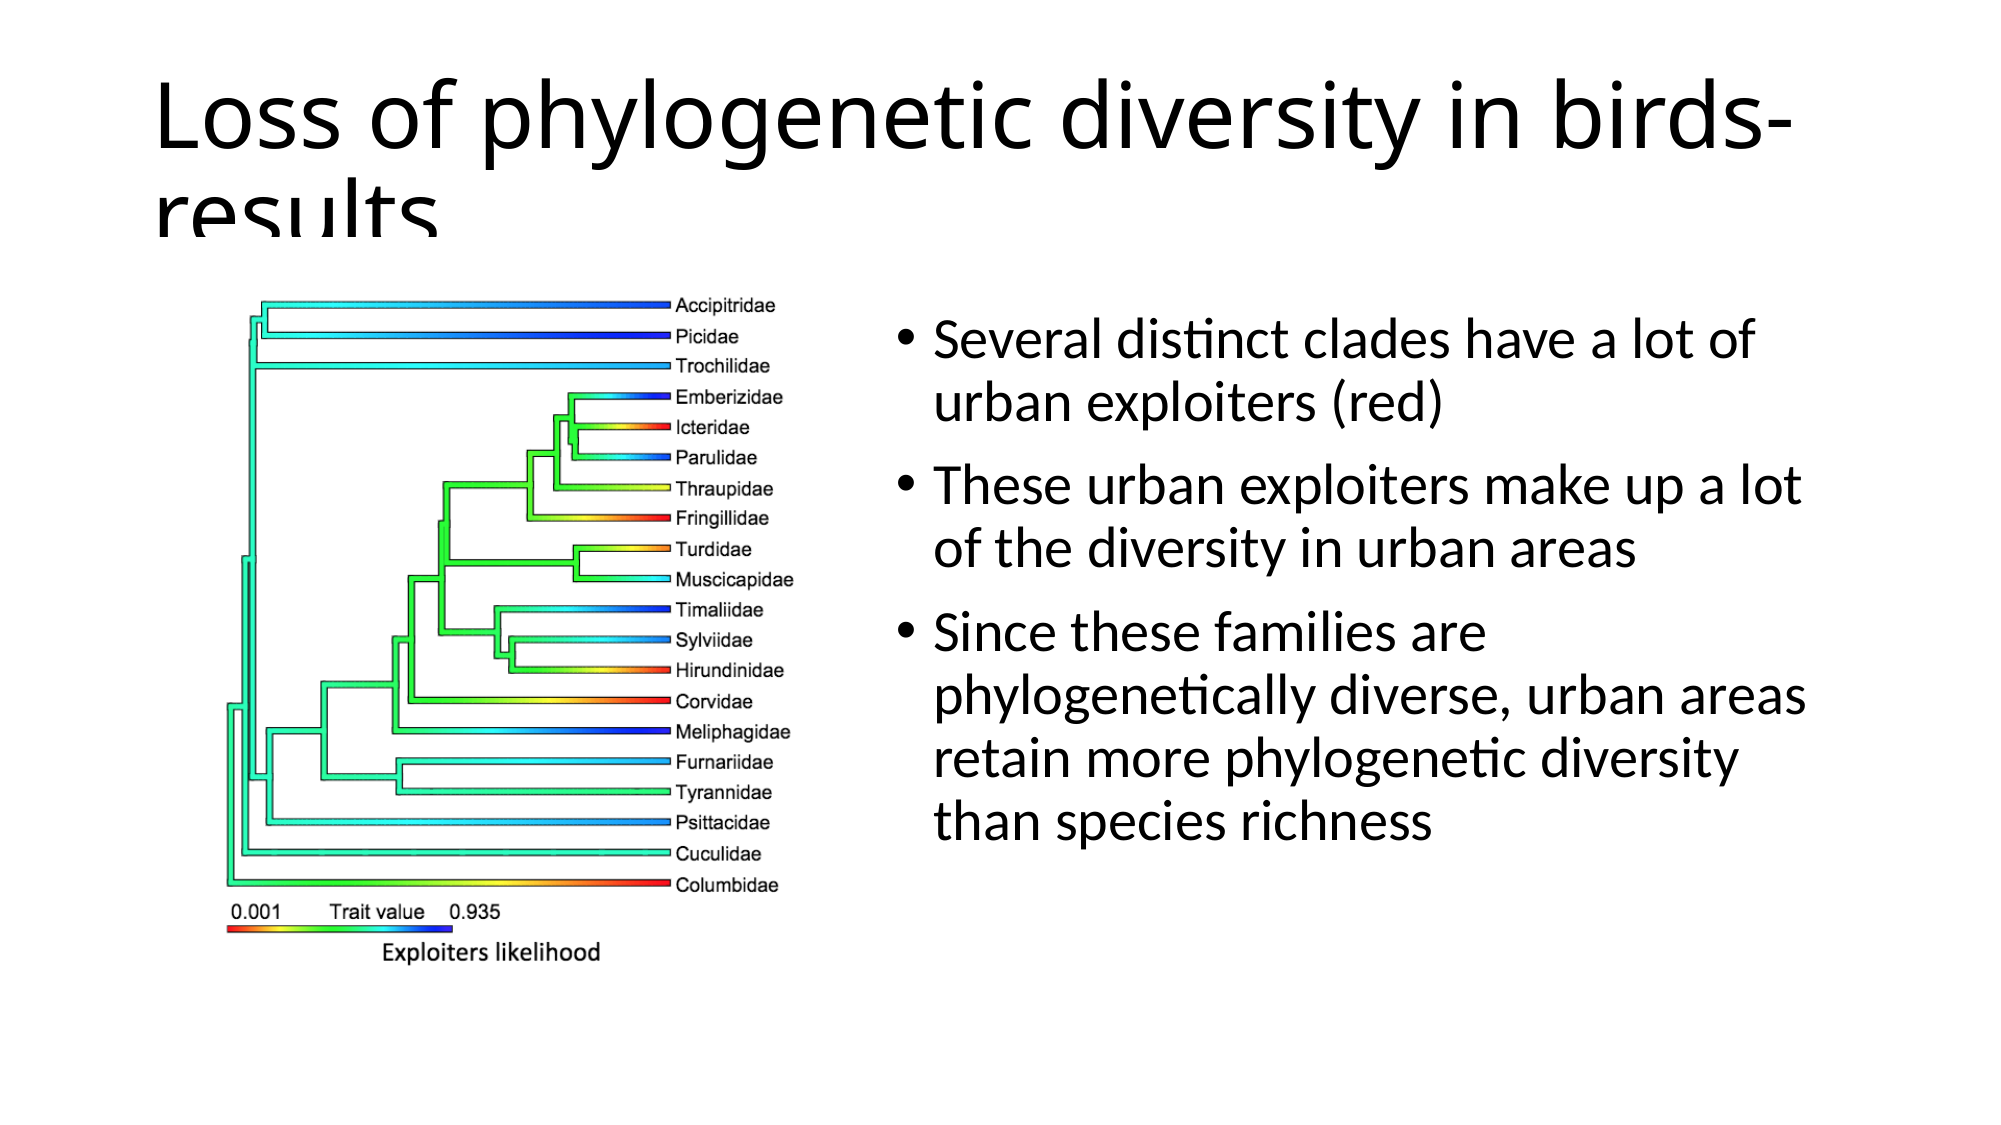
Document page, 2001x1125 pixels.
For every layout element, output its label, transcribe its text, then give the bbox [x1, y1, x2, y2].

list Several distinct clades have a lot of urban exploiters (red) These urban exploiters make up a lot of the diversity in urban areas Since these families are phylogenetically diverse, urban areas retain more phylogenetic diversity than species richness [880, 300, 1863, 929]
title Loss of phylogenetic diversity in birds- results [137, 59, 1863, 278]
picture [113, 237, 800, 992]
